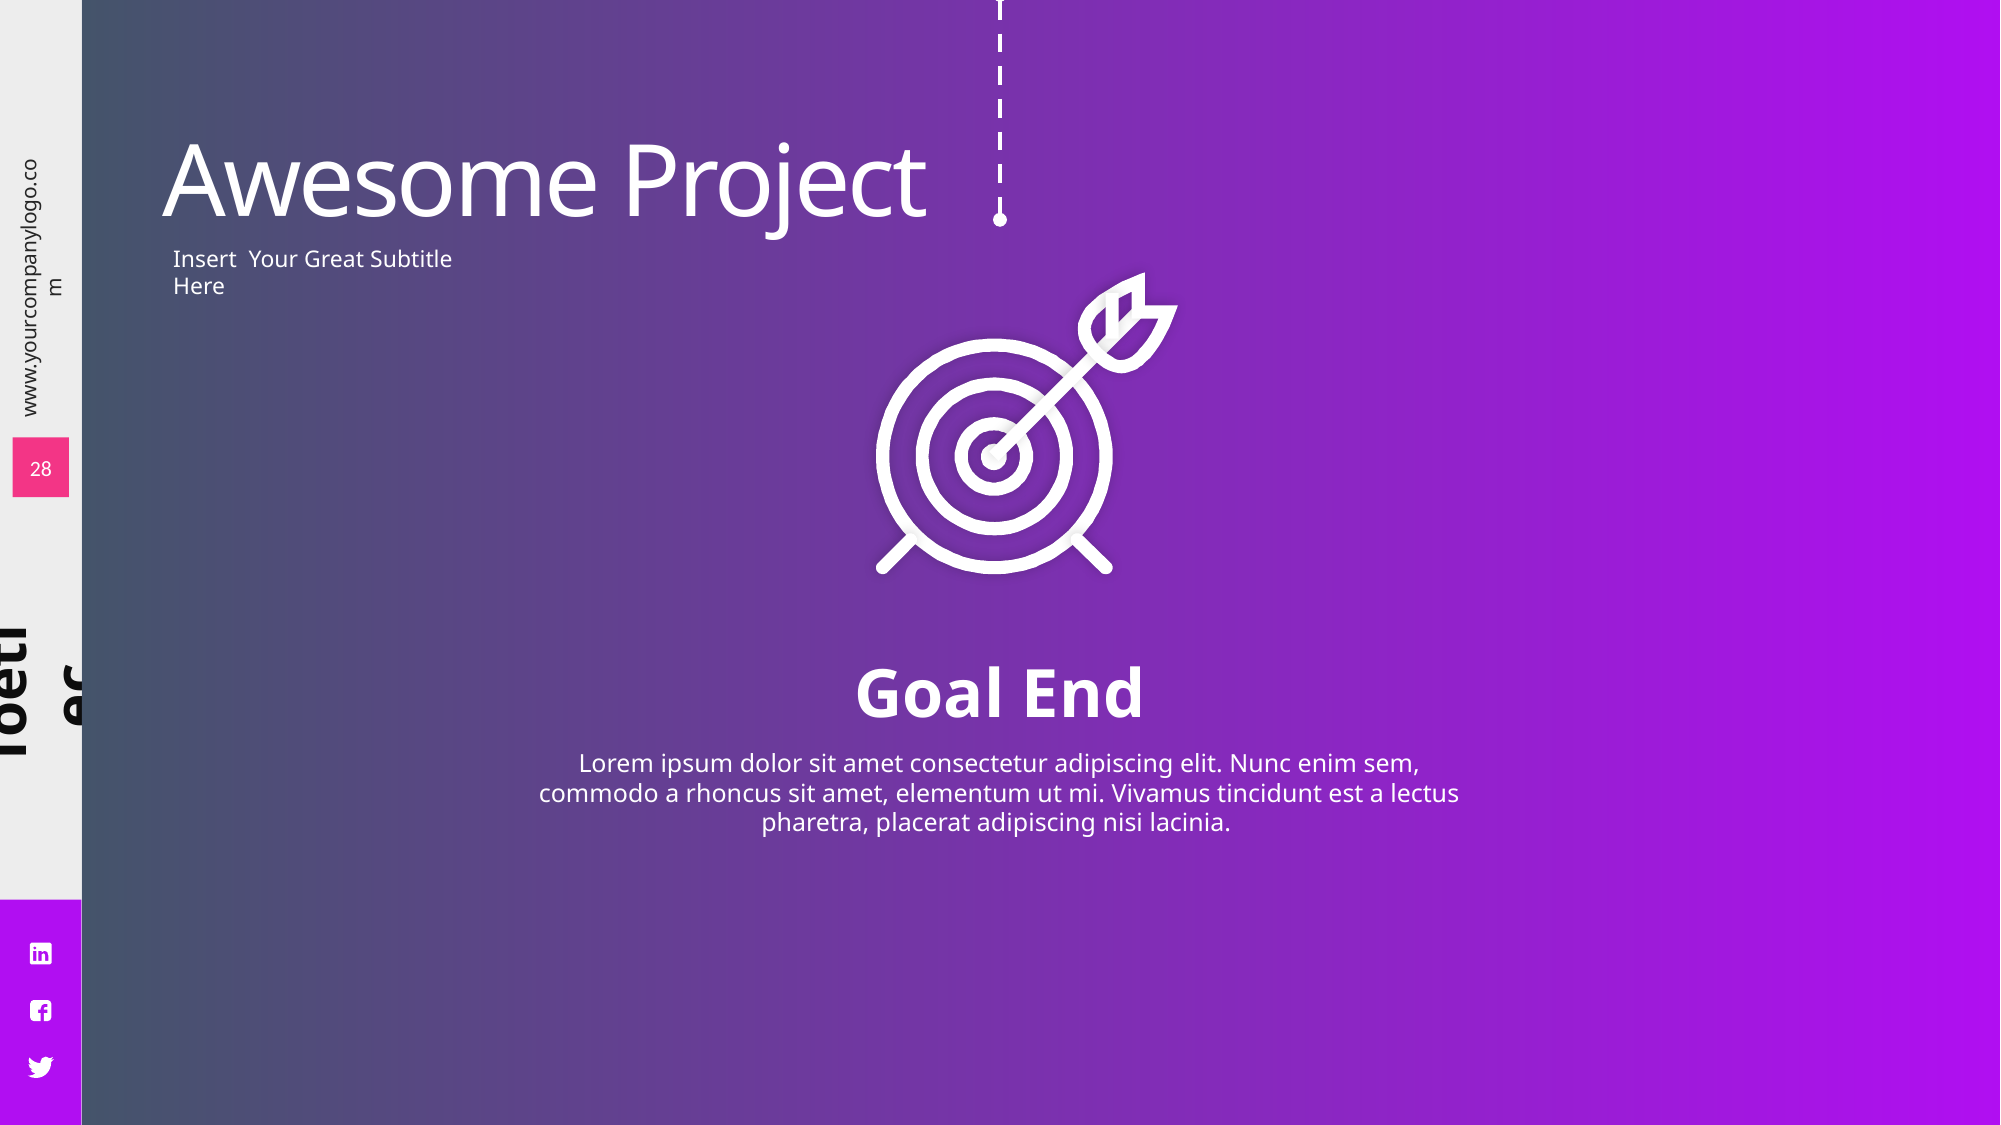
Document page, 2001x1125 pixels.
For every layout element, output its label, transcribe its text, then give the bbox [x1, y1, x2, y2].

slide_number 28 [12, 437, 69, 498]
picture [81, 0, 2000, 1125]
